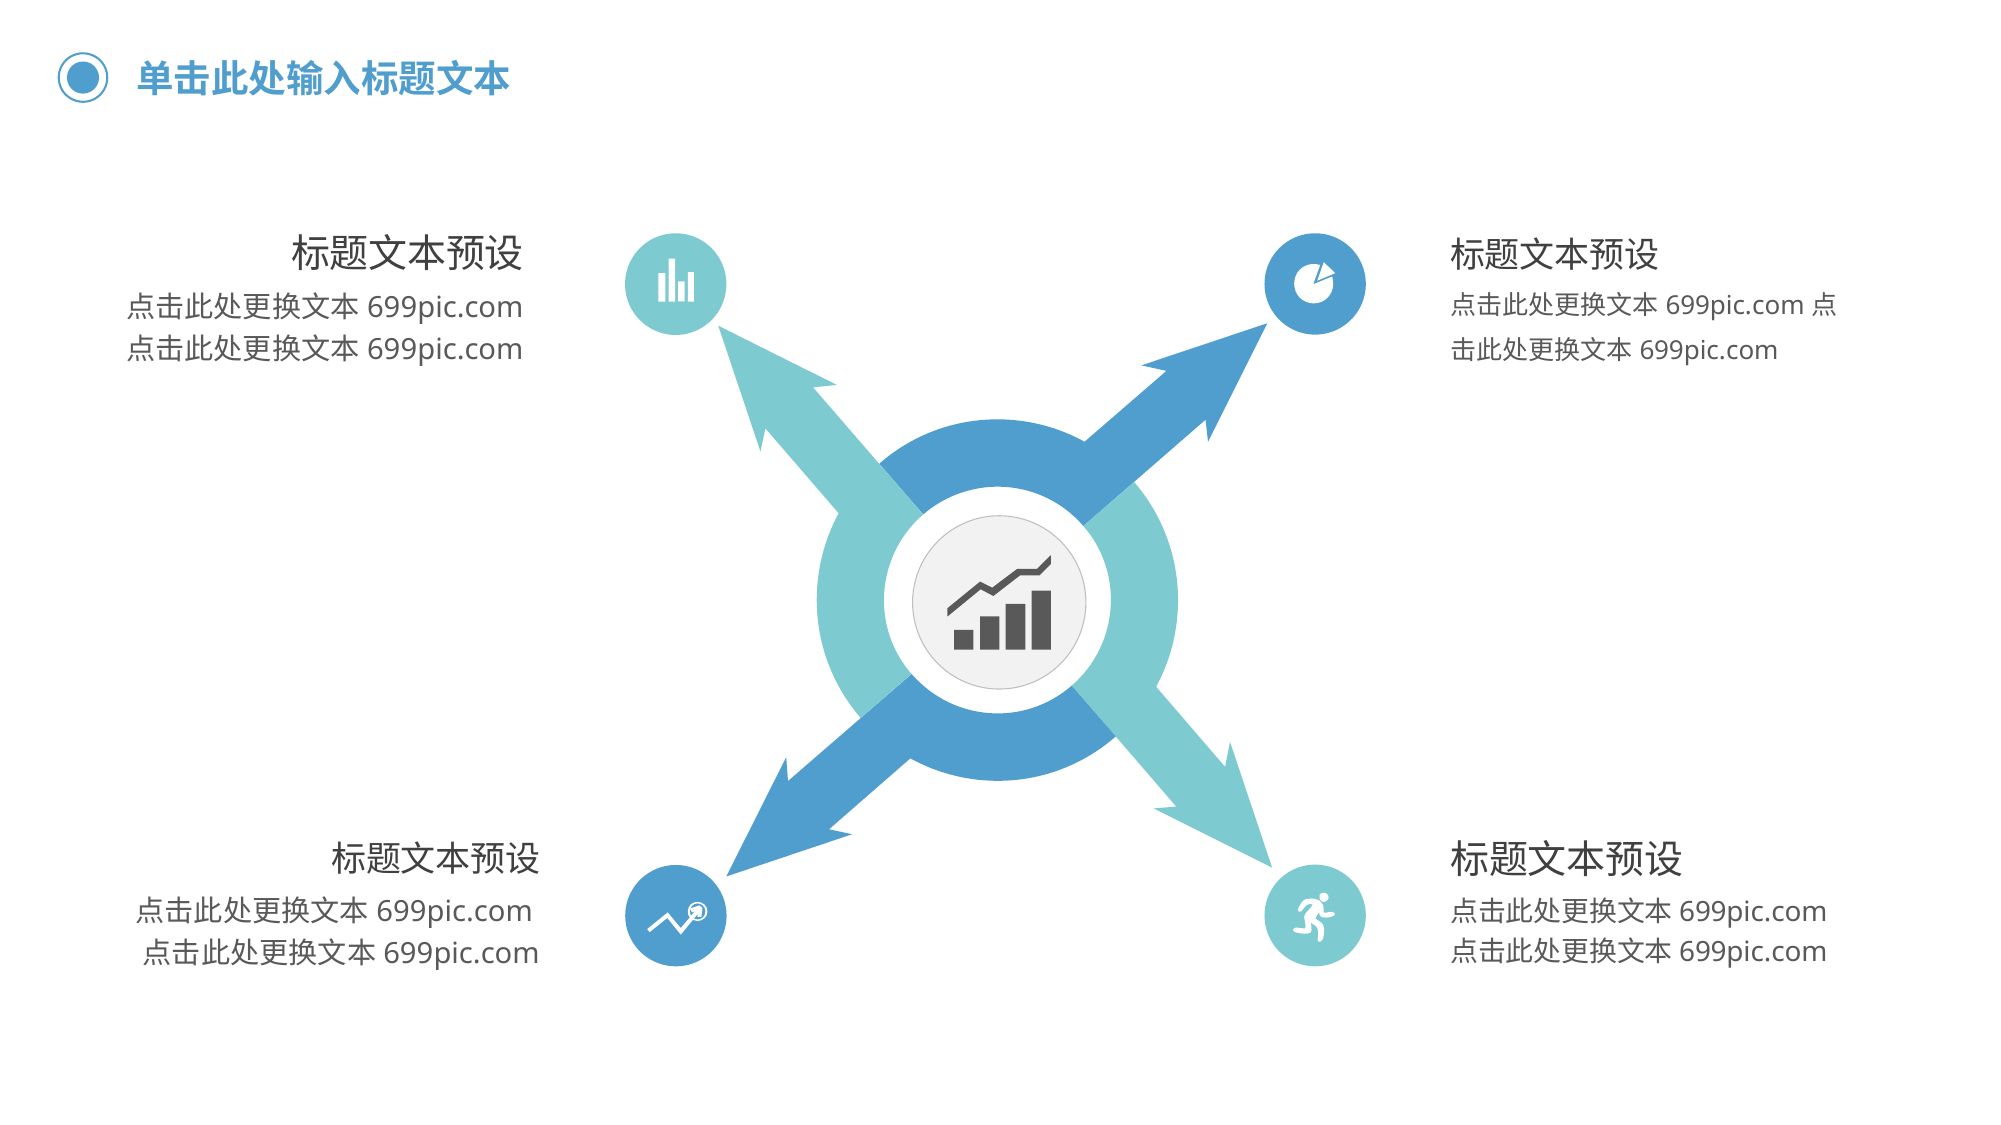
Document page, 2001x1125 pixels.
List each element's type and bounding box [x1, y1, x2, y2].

text_box [58, 47, 529, 108]
text_box [121, 830, 619, 973]
text_box [1371, 832, 1850, 973]
text_box [86, 226, 618, 370]
text_box [625, 233, 1366, 967]
text_box [1371, 226, 1850, 368]
